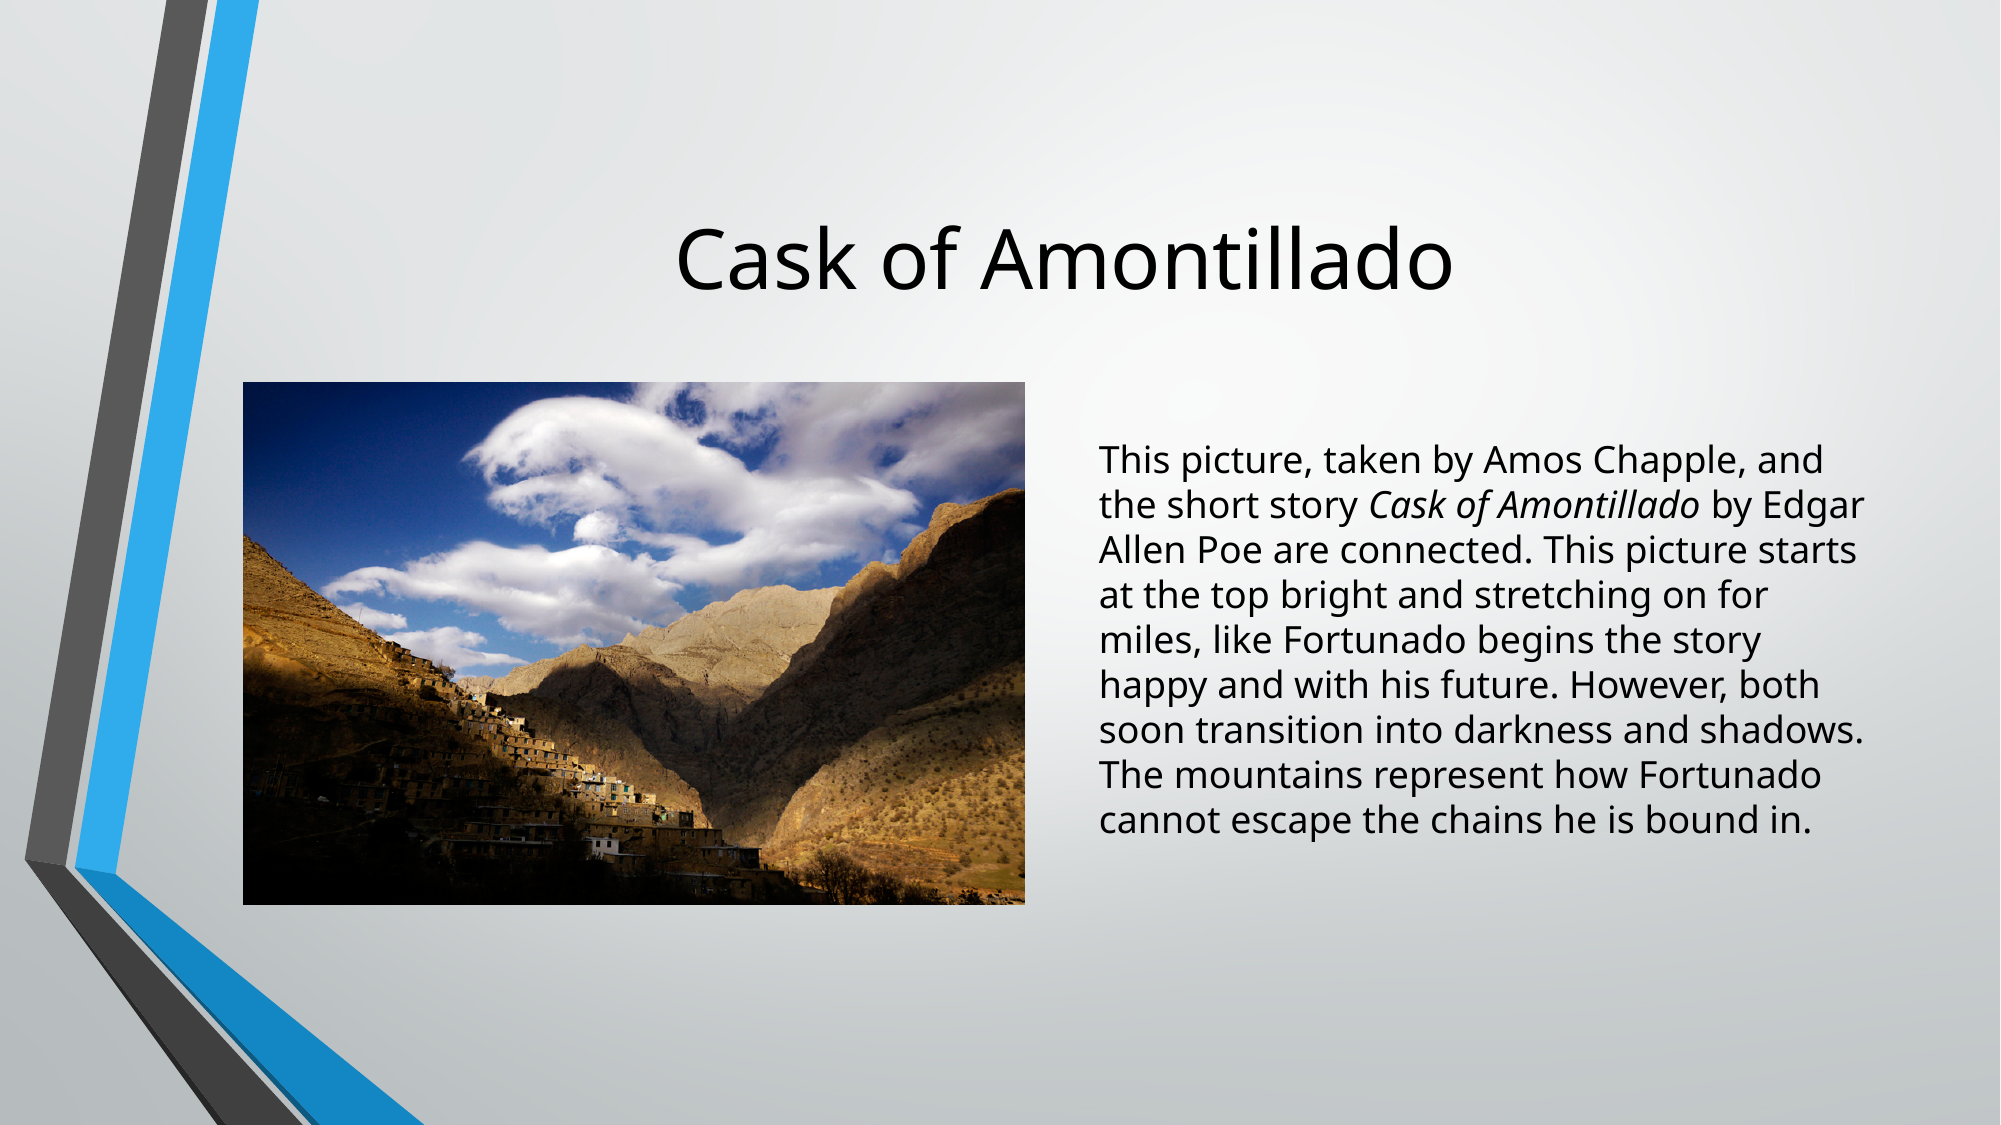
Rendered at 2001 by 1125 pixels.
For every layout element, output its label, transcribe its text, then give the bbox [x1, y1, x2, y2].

list This picture, taken by Amos Chapple, and the short story Cask of Amontillado by Edgar Allen Poe are connected. This picture starts at the top bright and stretching on for miles, like Fortunado begins the story happy and with his future. However, both soon transition into darkness and shadows. The mountains represent how Fortunado cannot escape the chains he is bound in. [1083, 382, 1887, 895]
title Cask of Amontillado [243, 112, 1887, 400]
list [243, 382, 1025, 905]
